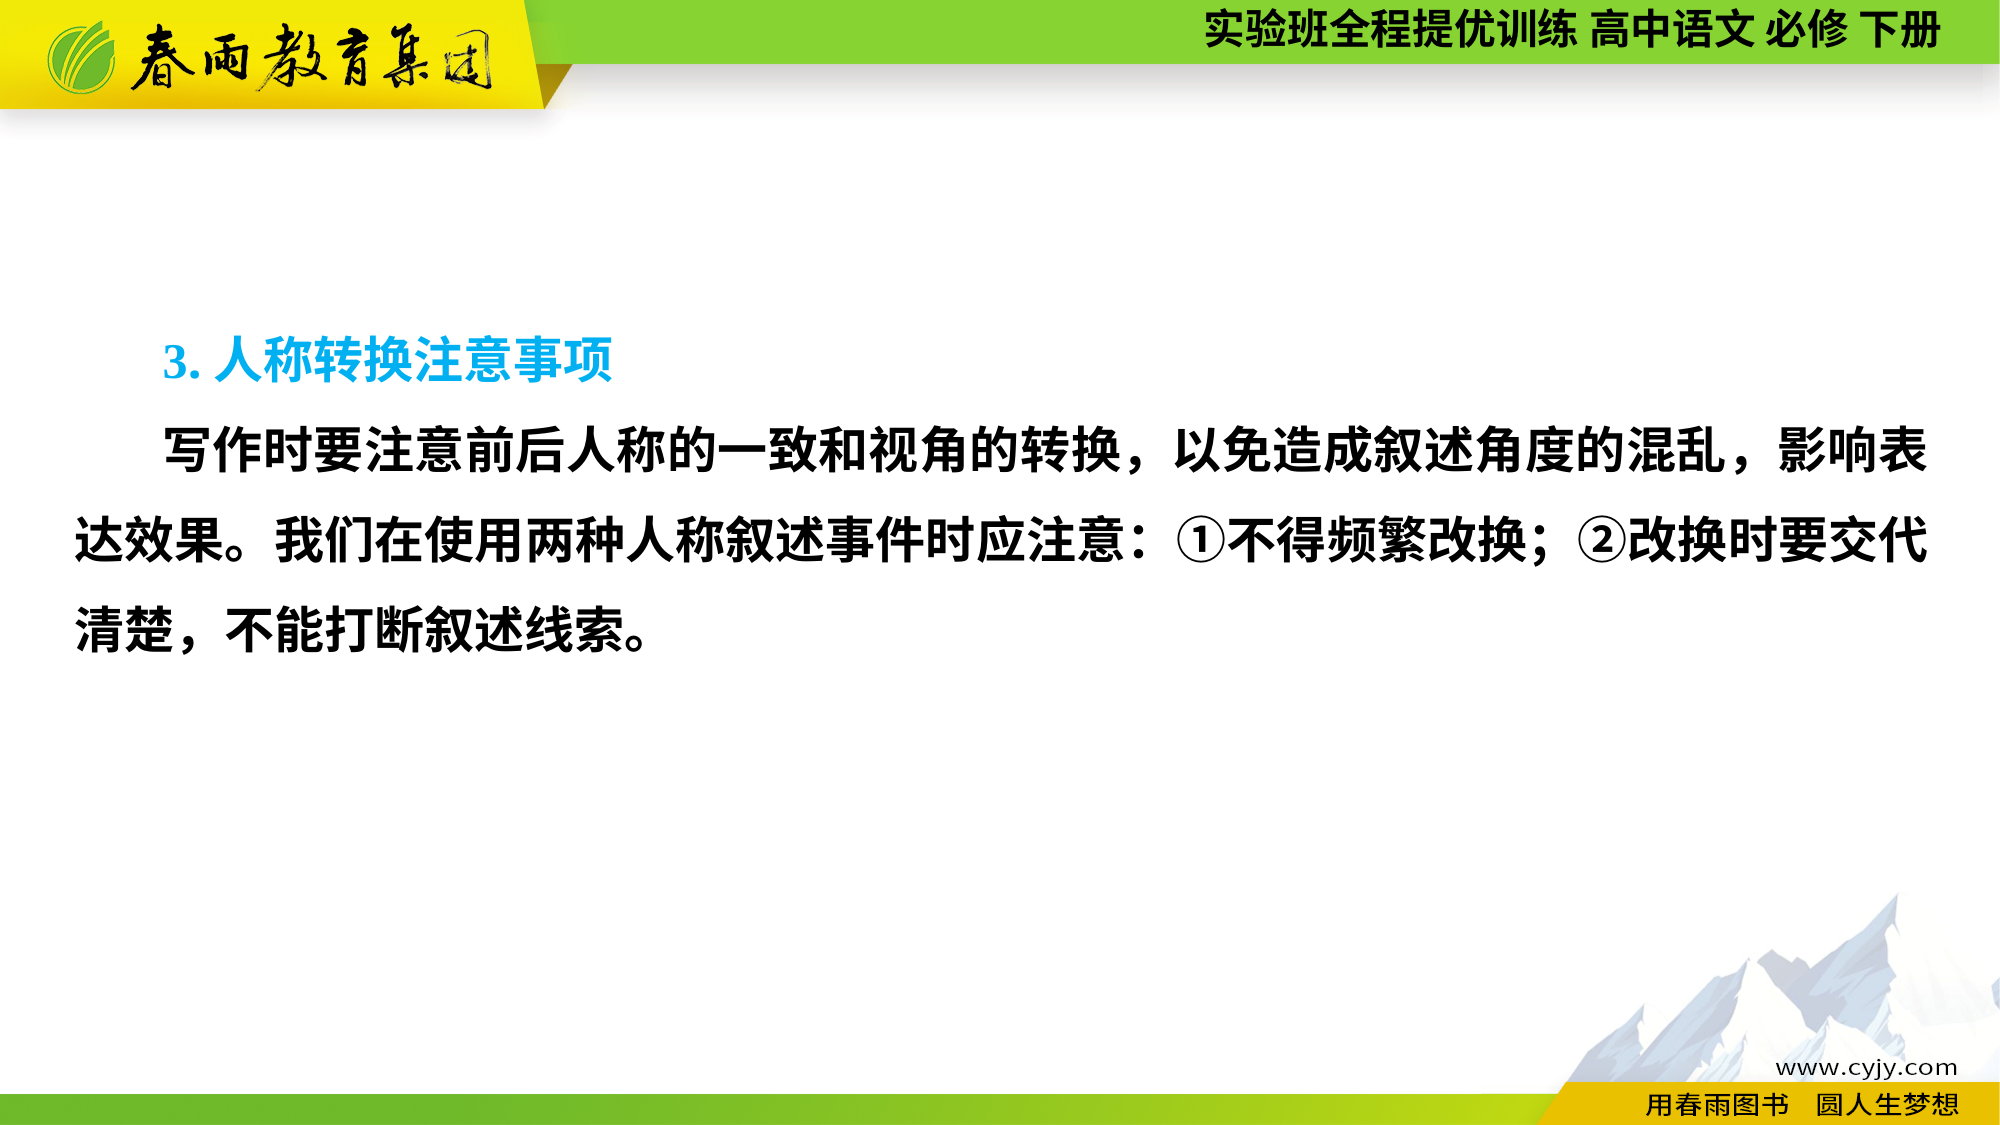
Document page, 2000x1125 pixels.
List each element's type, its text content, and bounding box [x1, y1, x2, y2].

picture [0, 0, 2000, 1125]
list 3.人称转换注意事项 写作时要注意前后人称的一致和视角的转换，以免造成叙述角度的混乱，影响表达效果。我们在使用两种人称叙述事件时应注意：①不得频繁改换；②改换时要交代清楚，不能打断叙述线索。 [59, 290, 1944, 658]
